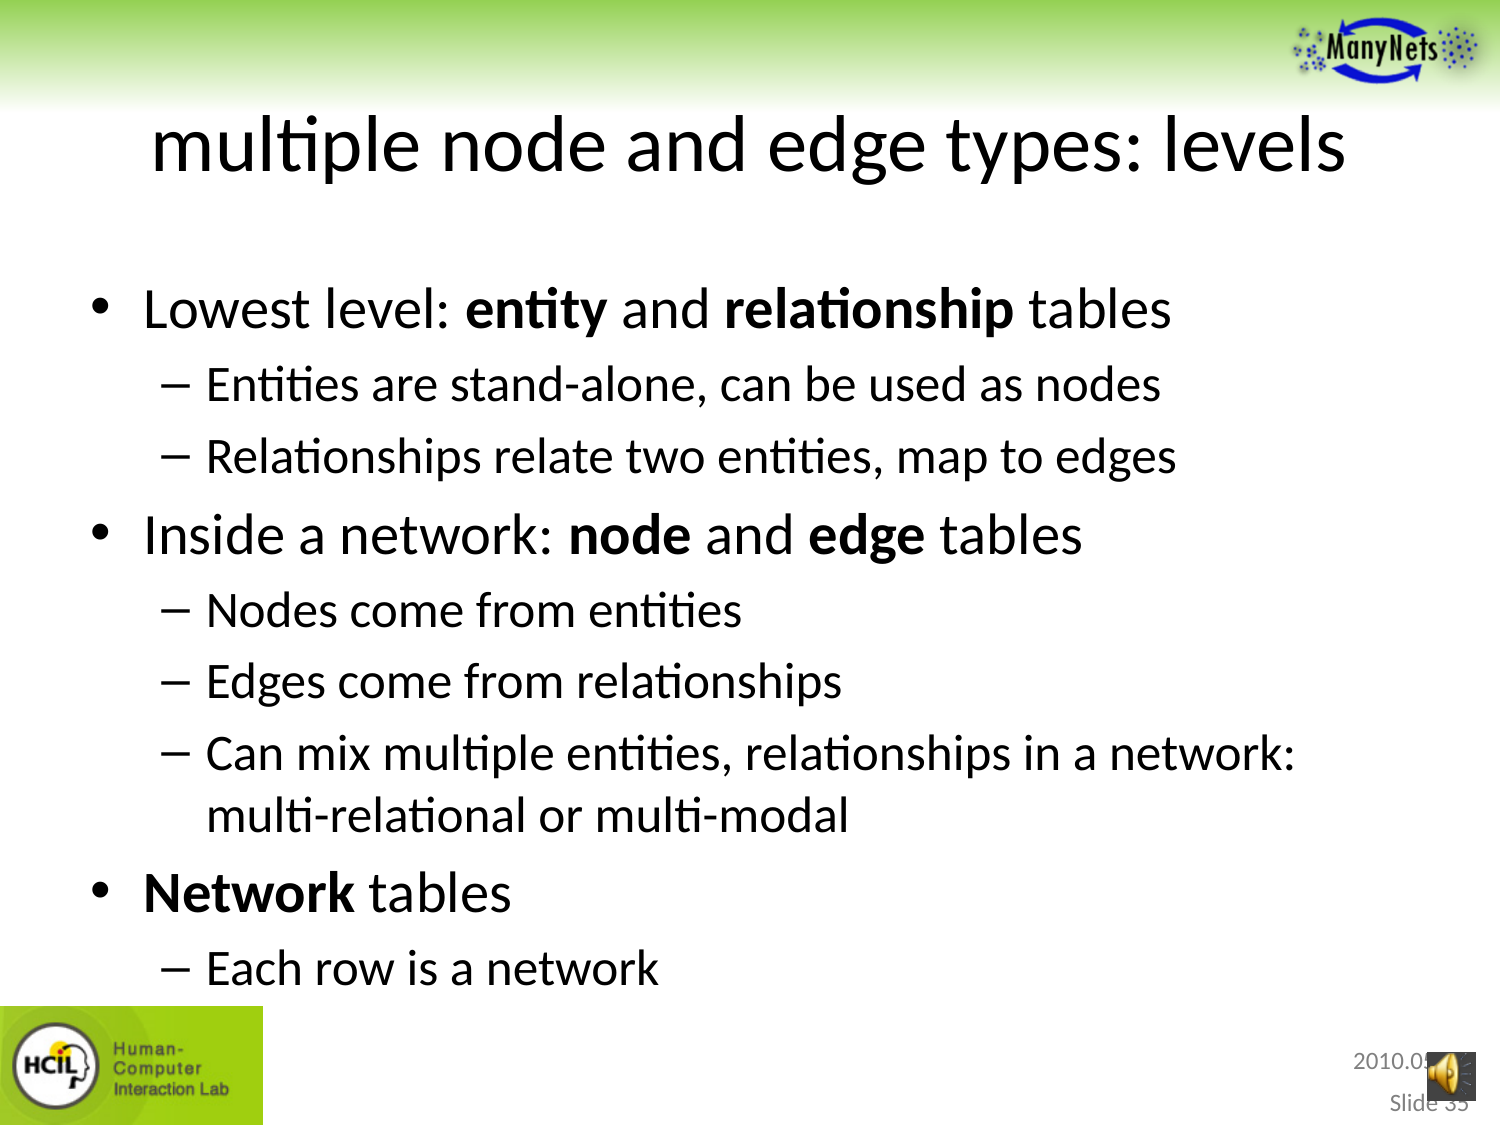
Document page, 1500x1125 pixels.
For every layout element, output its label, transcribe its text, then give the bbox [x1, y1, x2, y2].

picture [0, 1006, 263, 1125]
picture [1426, 1051, 1477, 1102]
list Lowest level: entity and relationship tables Entities are stand-alone, can be used as nodes Relationships relate two entities, map to edges Inside a network: node and edge tables Nodes come from entities Edges come from relationships Can mix multiple entities, relationships in a network: multi-relational or multi-modal Network tables Each row is a network [75, 262, 1425, 1005]
title multiple node and edge types: levels [75, 45, 1425, 233]
picture [1276, 12, 1500, 90]
